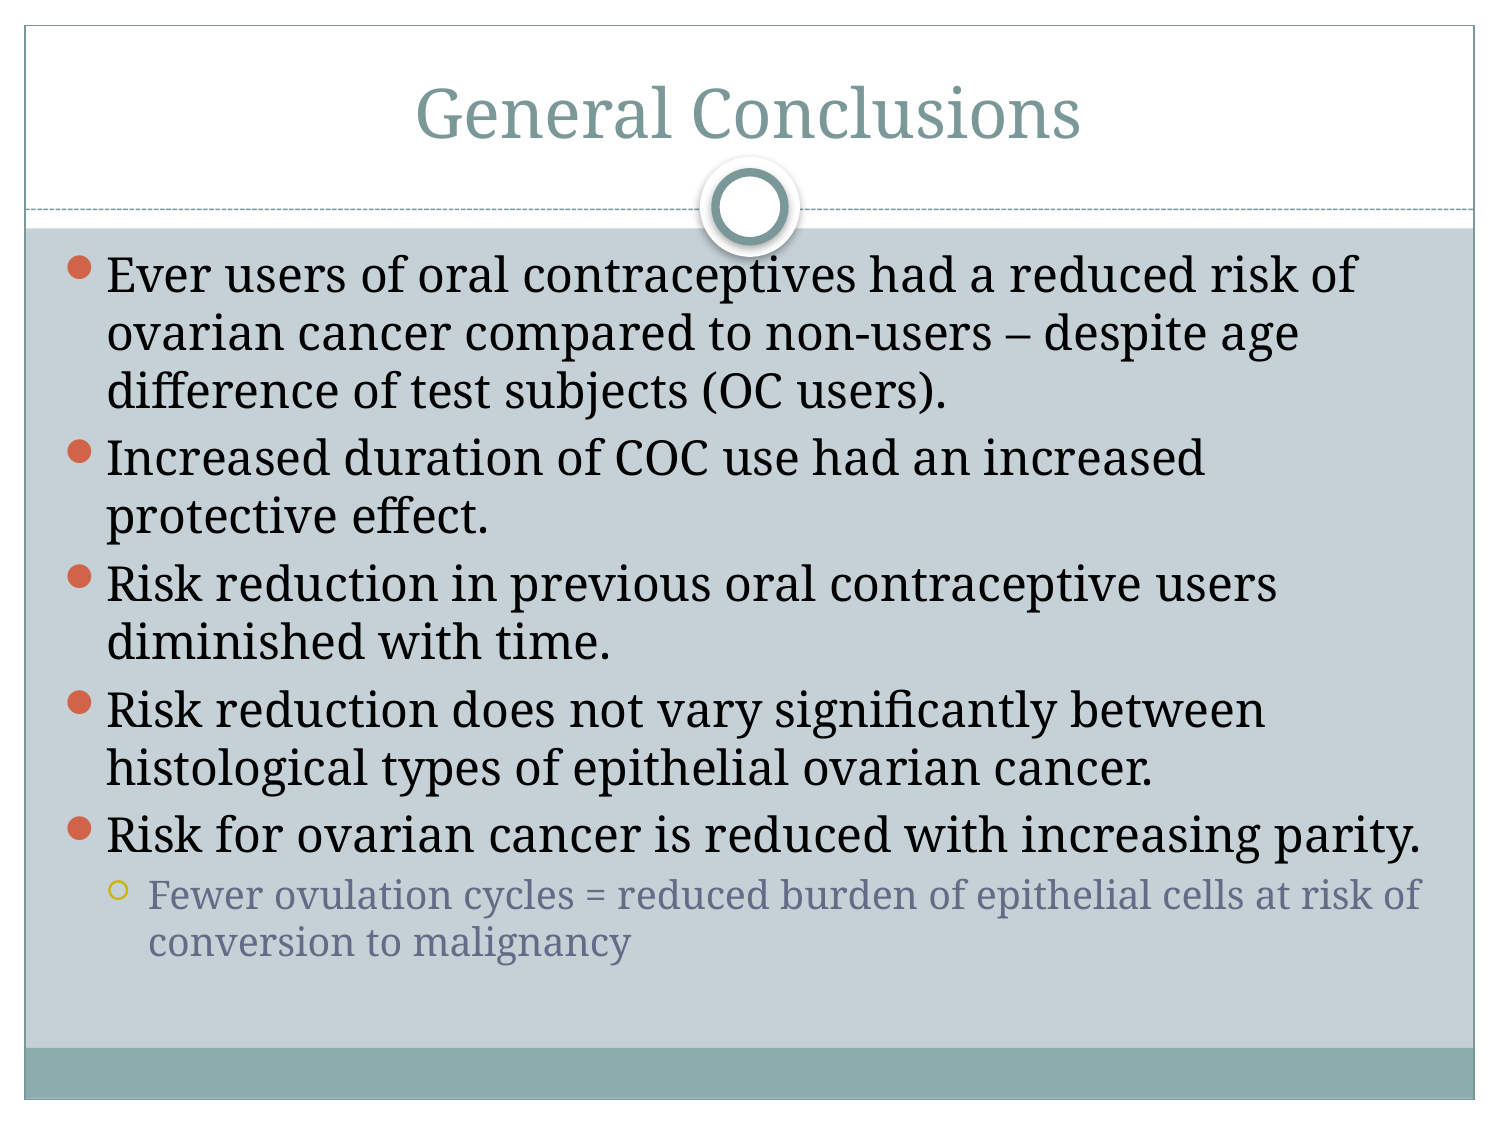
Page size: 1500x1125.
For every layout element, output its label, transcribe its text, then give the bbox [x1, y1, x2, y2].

list Ever users of oral contraceptives had a reduced risk of ovarian cancer compared to non-users – despite age difference of test subjects (OC users). Increased duration of COC use had an increased protective effect. Risk reduction in previous oral contraceptive users diminished with time. Risk reduction does not vary significantly between histological types of epithelial ovarian cancer. Risk for ovarian cancer is reduced with increasing parity. Fewer ovulation cycles = reduced burden of epithelial cells at risk of conversion to malignancy [49, 236, 1450, 1039]
title General Conclusions [49, 34, 1450, 160]
